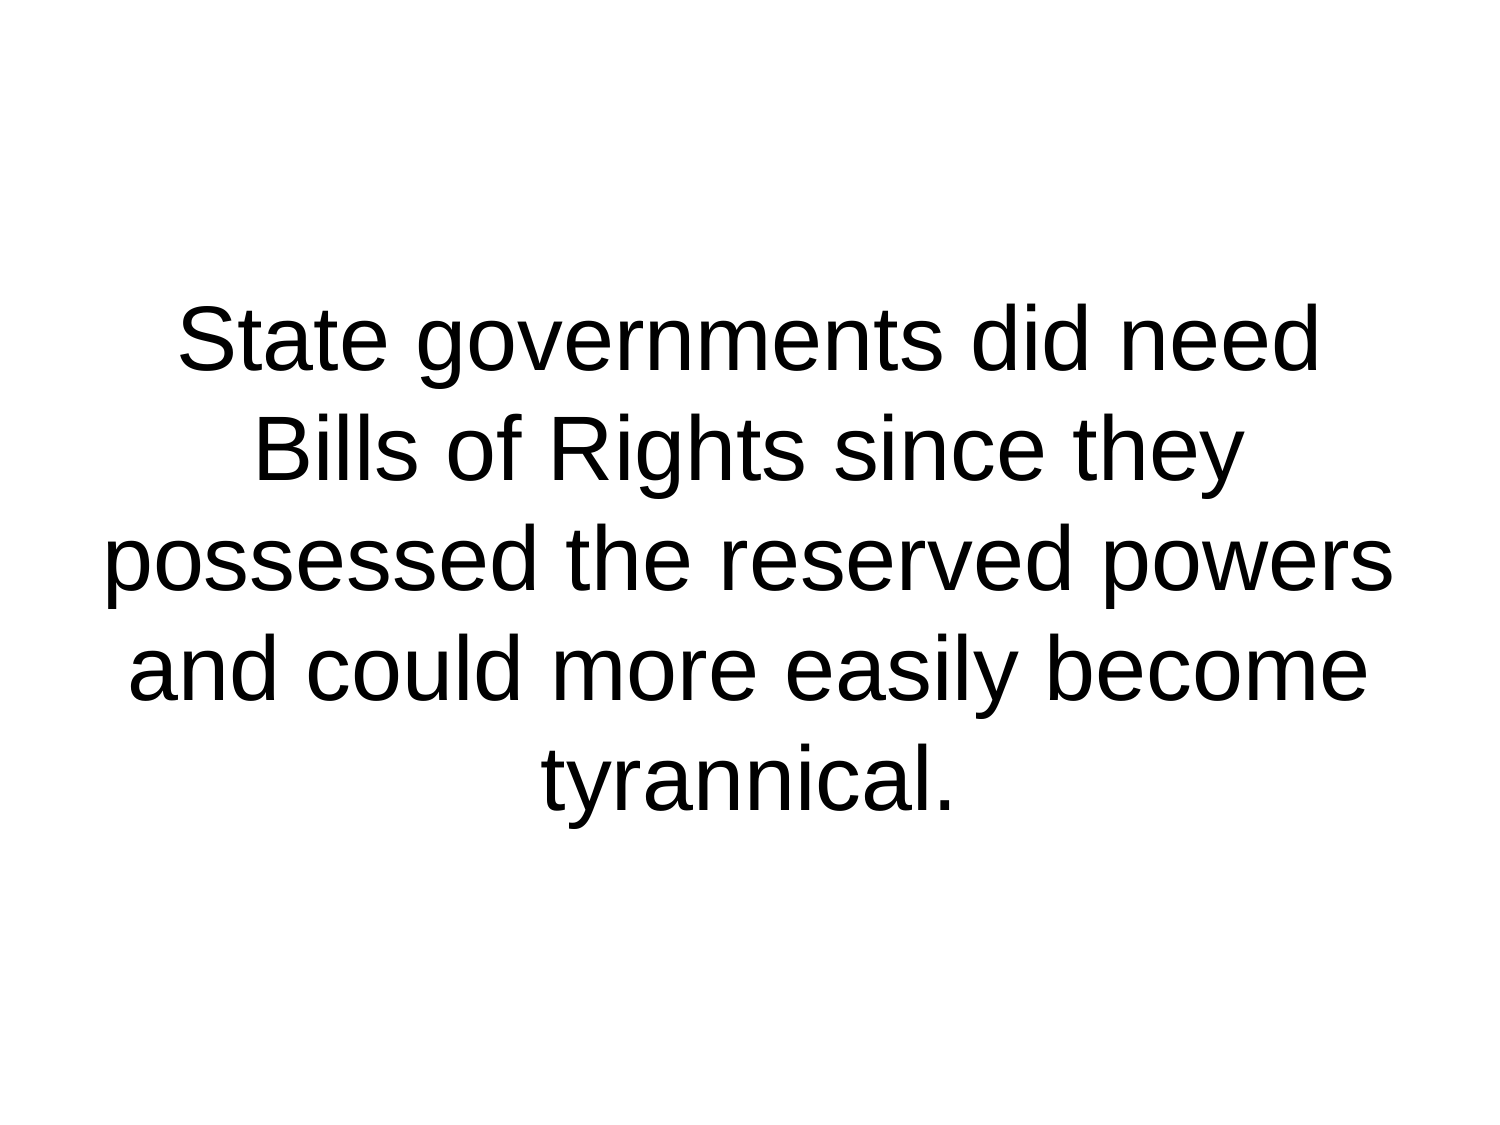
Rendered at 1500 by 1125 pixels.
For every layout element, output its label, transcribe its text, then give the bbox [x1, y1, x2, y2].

title State governments did need Bills of Rights since they possessed the reserved powers and could more easily become tyrannical. [74, 44, 1426, 1063]
